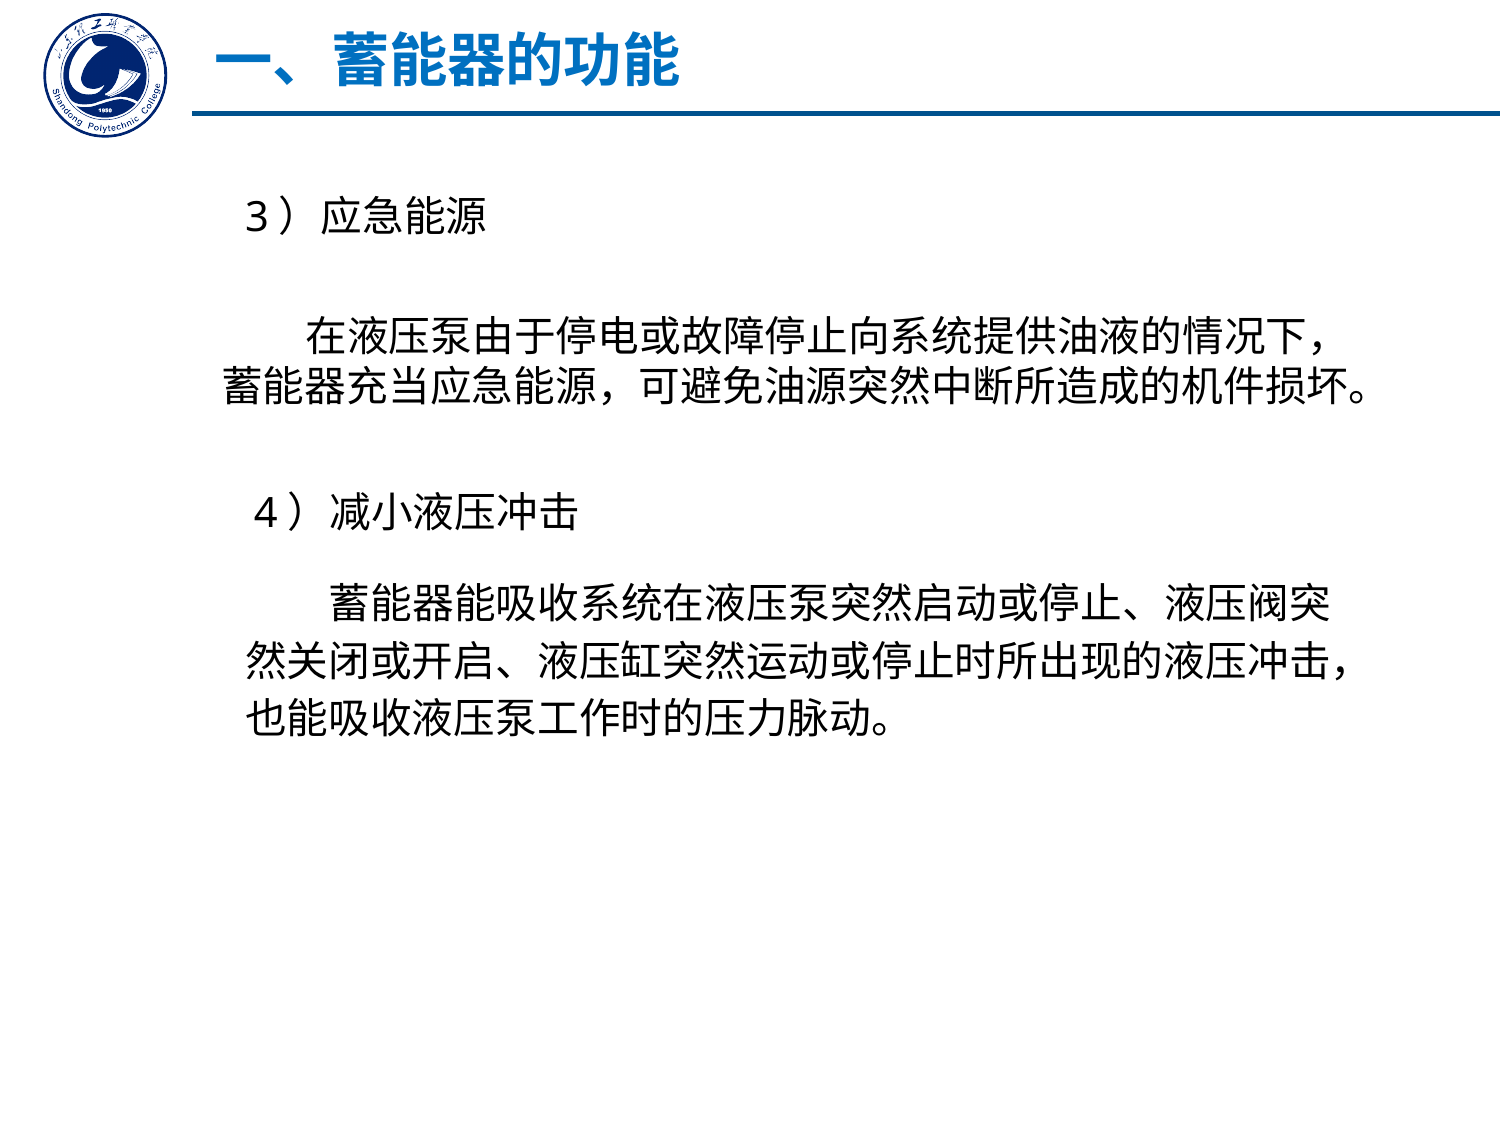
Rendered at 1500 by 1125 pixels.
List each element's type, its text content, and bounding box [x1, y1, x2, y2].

text_box 蓄能器能吸收系统在液压泵突然启动或停止、液压阀突然关闭或开启、液压缸突然运动或停止时所出现的液压冲击，也能吸收液压泵工作时的压力脉动。 [230, 562, 1365, 750]
text_box 3）应急能源 [230, 172, 1376, 302]
text_box 4）减小液压冲击 [238, 467, 595, 543]
text_box 一、蓄能器的功能 [199, 16, 1477, 102]
picture [43, 7, 174, 138]
text_box 在液压泵由于停电或故障停止向系统提供油液的情况下，蓄能器充当应急能源，可避免油源突然中断所造成的机件损坏。 [206, 302, 1388, 418]
